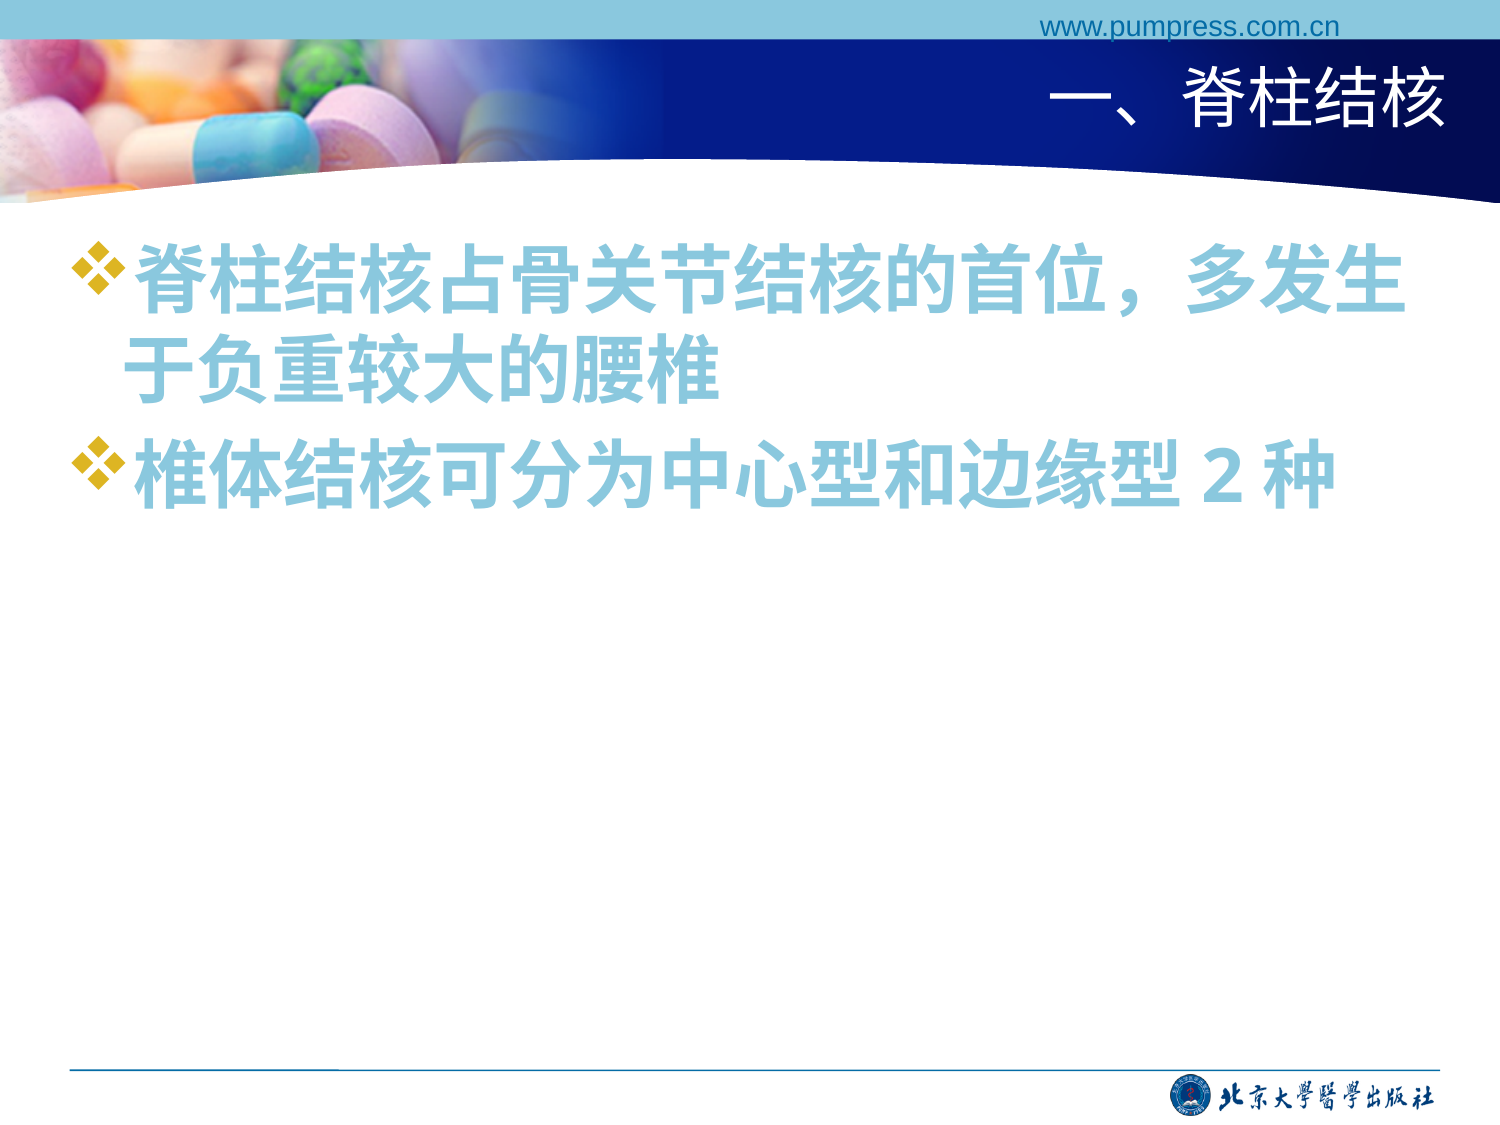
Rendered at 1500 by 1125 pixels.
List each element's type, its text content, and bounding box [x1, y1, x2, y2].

picture [0, 40, 1500, 203]
title 一、脊柱结核 [137, 49, 1463, 143]
picture [1170, 1074, 1436, 1118]
list 脊柱结核占骨关节结核的首位，多发生于负重较大的腰椎 椎体结核可分为中心型和边缘型2种 [49, 224, 1463, 1026]
slide_number www.pumpress.com.cn [1025, 0, 1463, 38]
